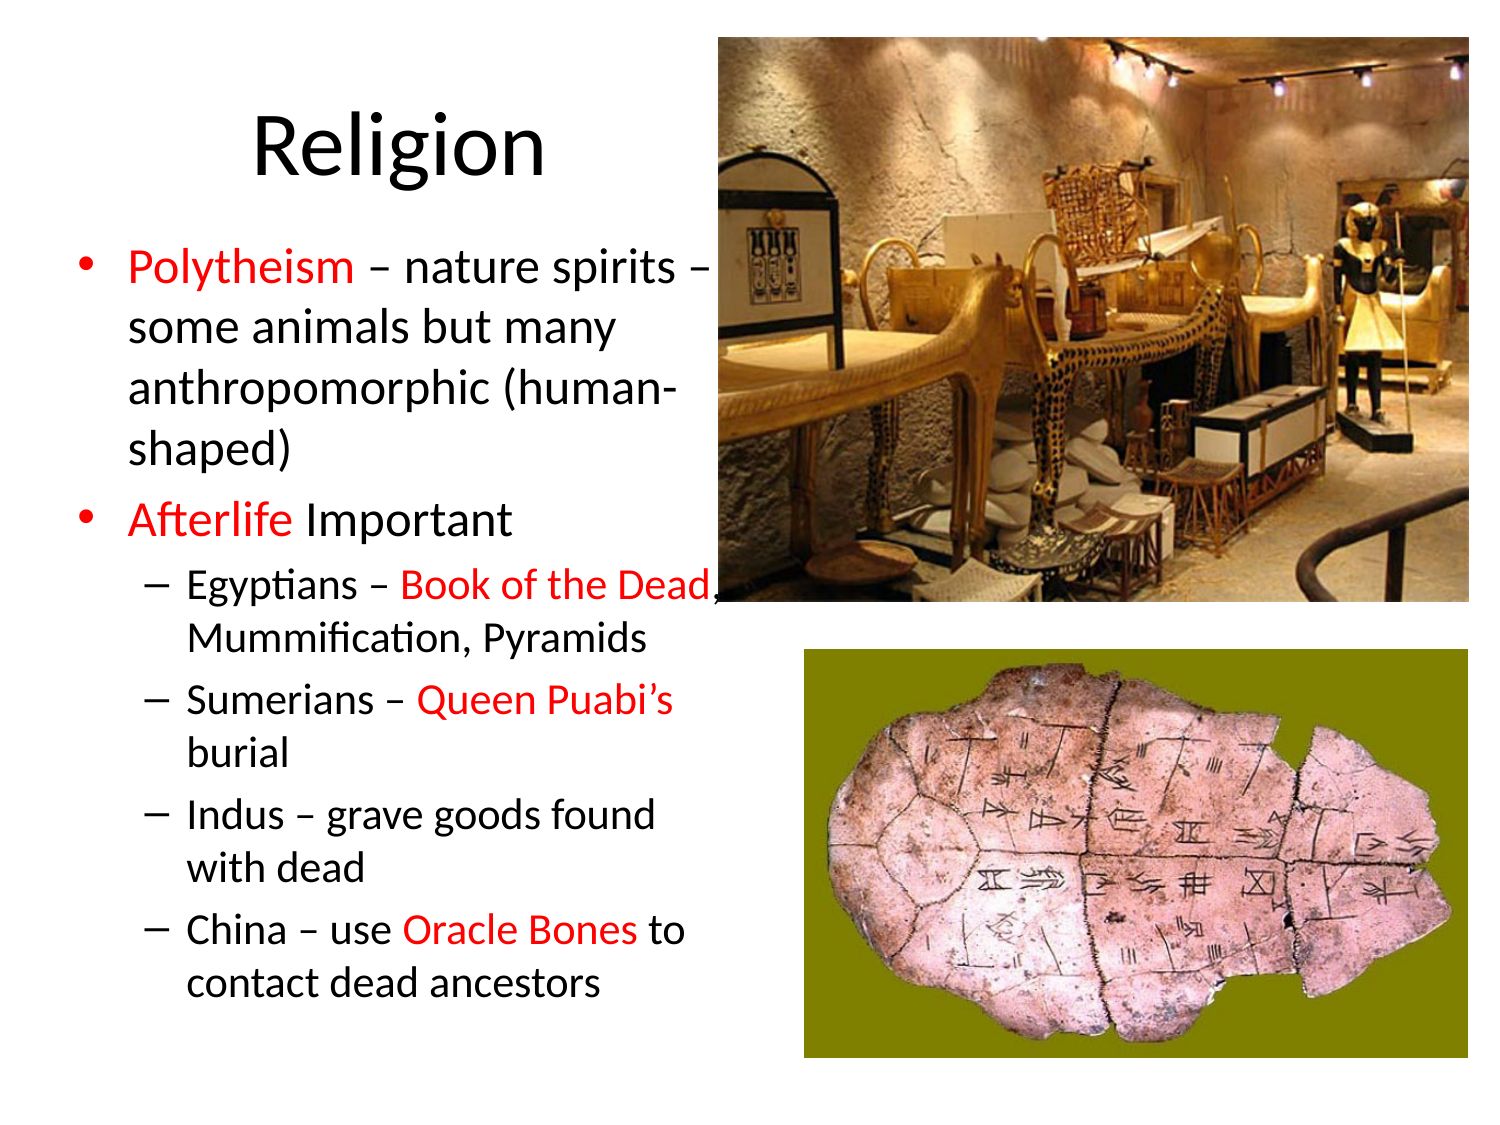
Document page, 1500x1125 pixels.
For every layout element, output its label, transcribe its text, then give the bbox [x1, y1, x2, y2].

picture [718, 37, 1470, 602]
picture [803, 649, 1468, 1059]
list Polytheism – nature spirits – some animals but many anthropomorphic (human-shaped) Afterlife Important Egyptians – Book of the Dead, Mummification, Pyramids Sumerians – Queen Puabi’s burial Indus – grave goods found with dead China – use Oracle Bones to contact dead ancestors [62, 224, 743, 1075]
title Religion [75, 45, 713, 224]
